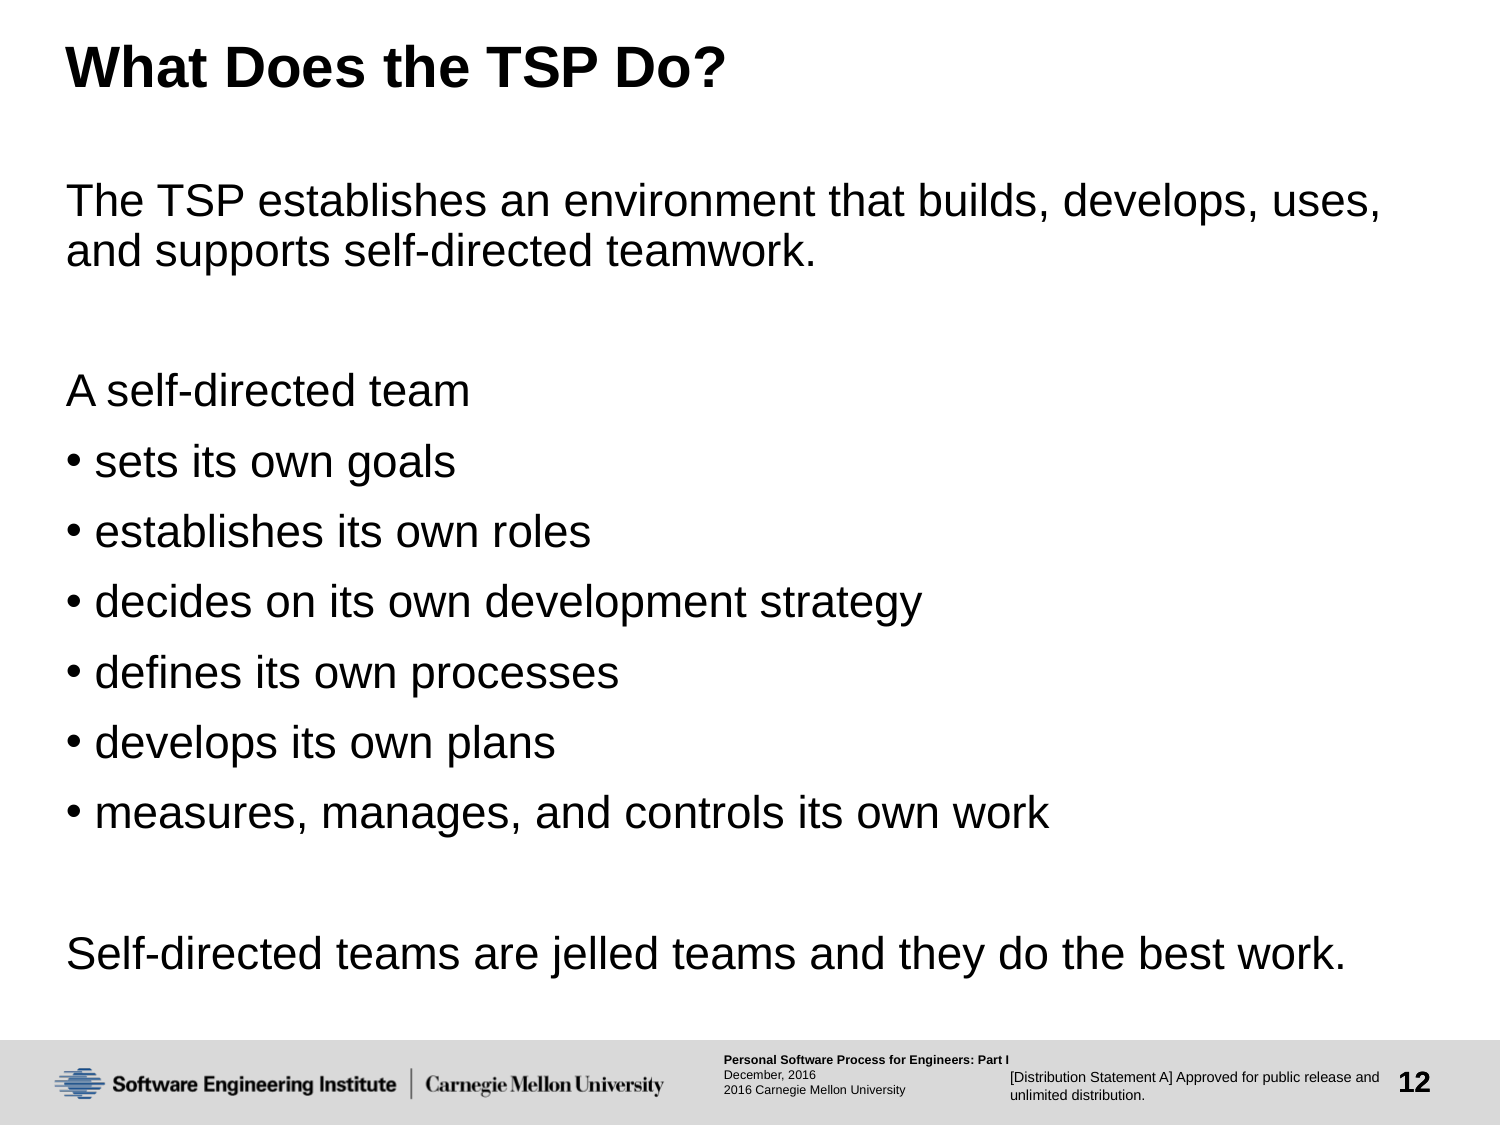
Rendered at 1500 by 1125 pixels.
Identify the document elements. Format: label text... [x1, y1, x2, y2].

list The TSP establishes an environment that builds, develops, uses, and supports self-directed teamwork. A self-directed team sets its own goals establishes its own roles decides on its own development strategy defines its own processes develops its own plans measures, manages, and controls its own work Self-directed teams are jelled teams and they do the best work. [65, 177, 1431, 1000]
picture [46, 1061, 673, 1104]
title What Does the TSP Do? [65, 37, 1313, 148]
